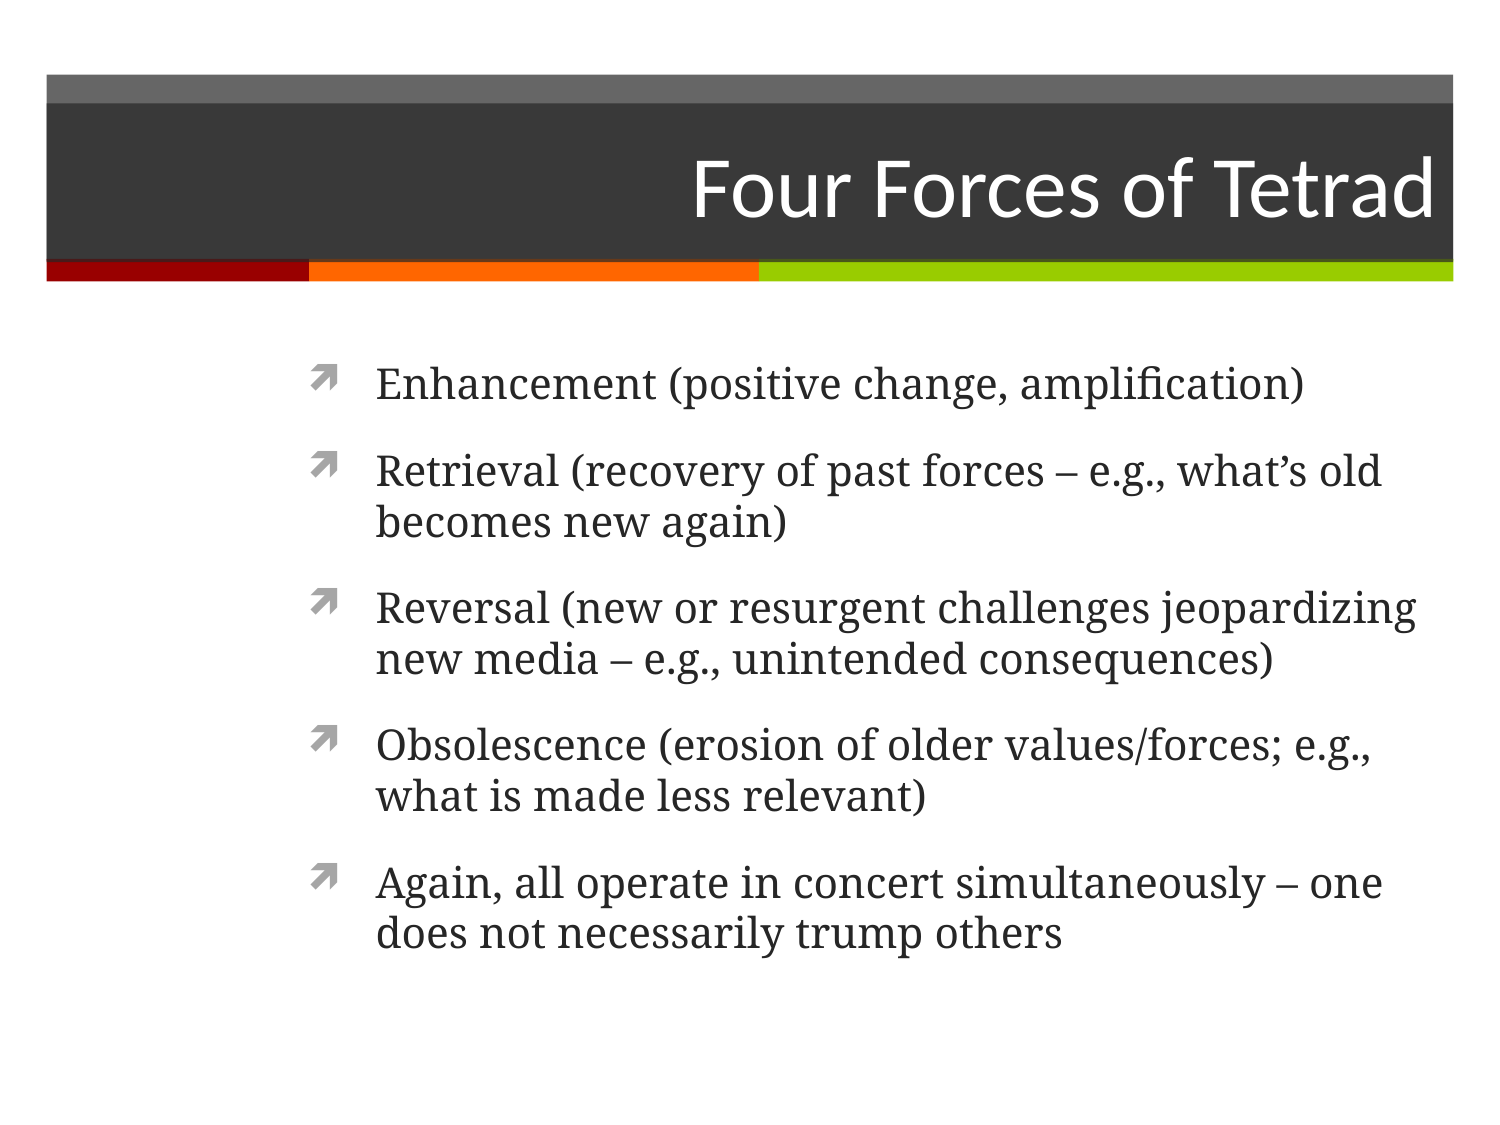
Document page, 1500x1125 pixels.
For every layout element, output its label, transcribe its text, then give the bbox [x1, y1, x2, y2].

title Four Forces of Tetrad [46, 103, 1454, 263]
list Enhancement (positive change, amplification) Retrieval (recovery of past forces – e.g., what’s old becomes new again) Reversal (new or resurgent challenges jeopardizing new media – e.g., unintended consequences) Obsolescence (erosion of older values/forces; e.g., what is made less relevant) Again, all operate in concert simultaneously – one does not necessarily trump others [292, 350, 1454, 1005]
